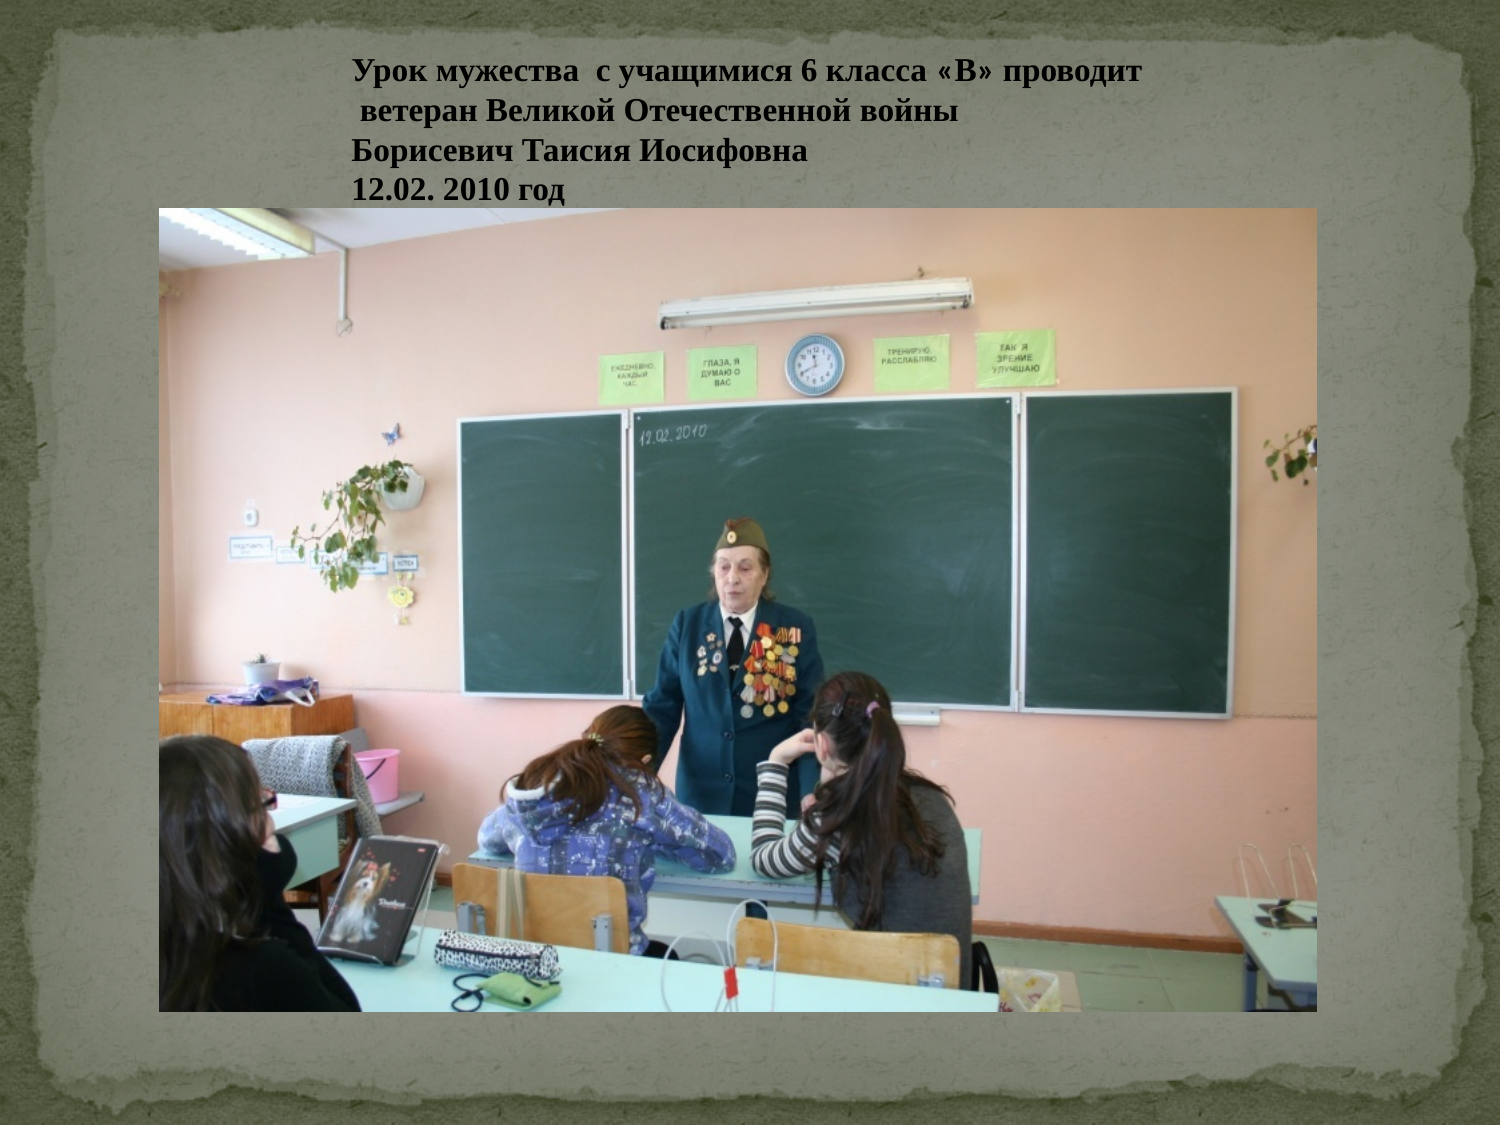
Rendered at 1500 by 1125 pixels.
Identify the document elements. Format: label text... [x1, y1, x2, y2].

picture [159, 208, 1317, 1012]
text_box Урок мужества с учащимися 6 класса «В» проводит ветеран Великой Отечественной войны Борисевич Таисия Иосифовна 12.02. 2010 год [336, 40, 1223, 197]
